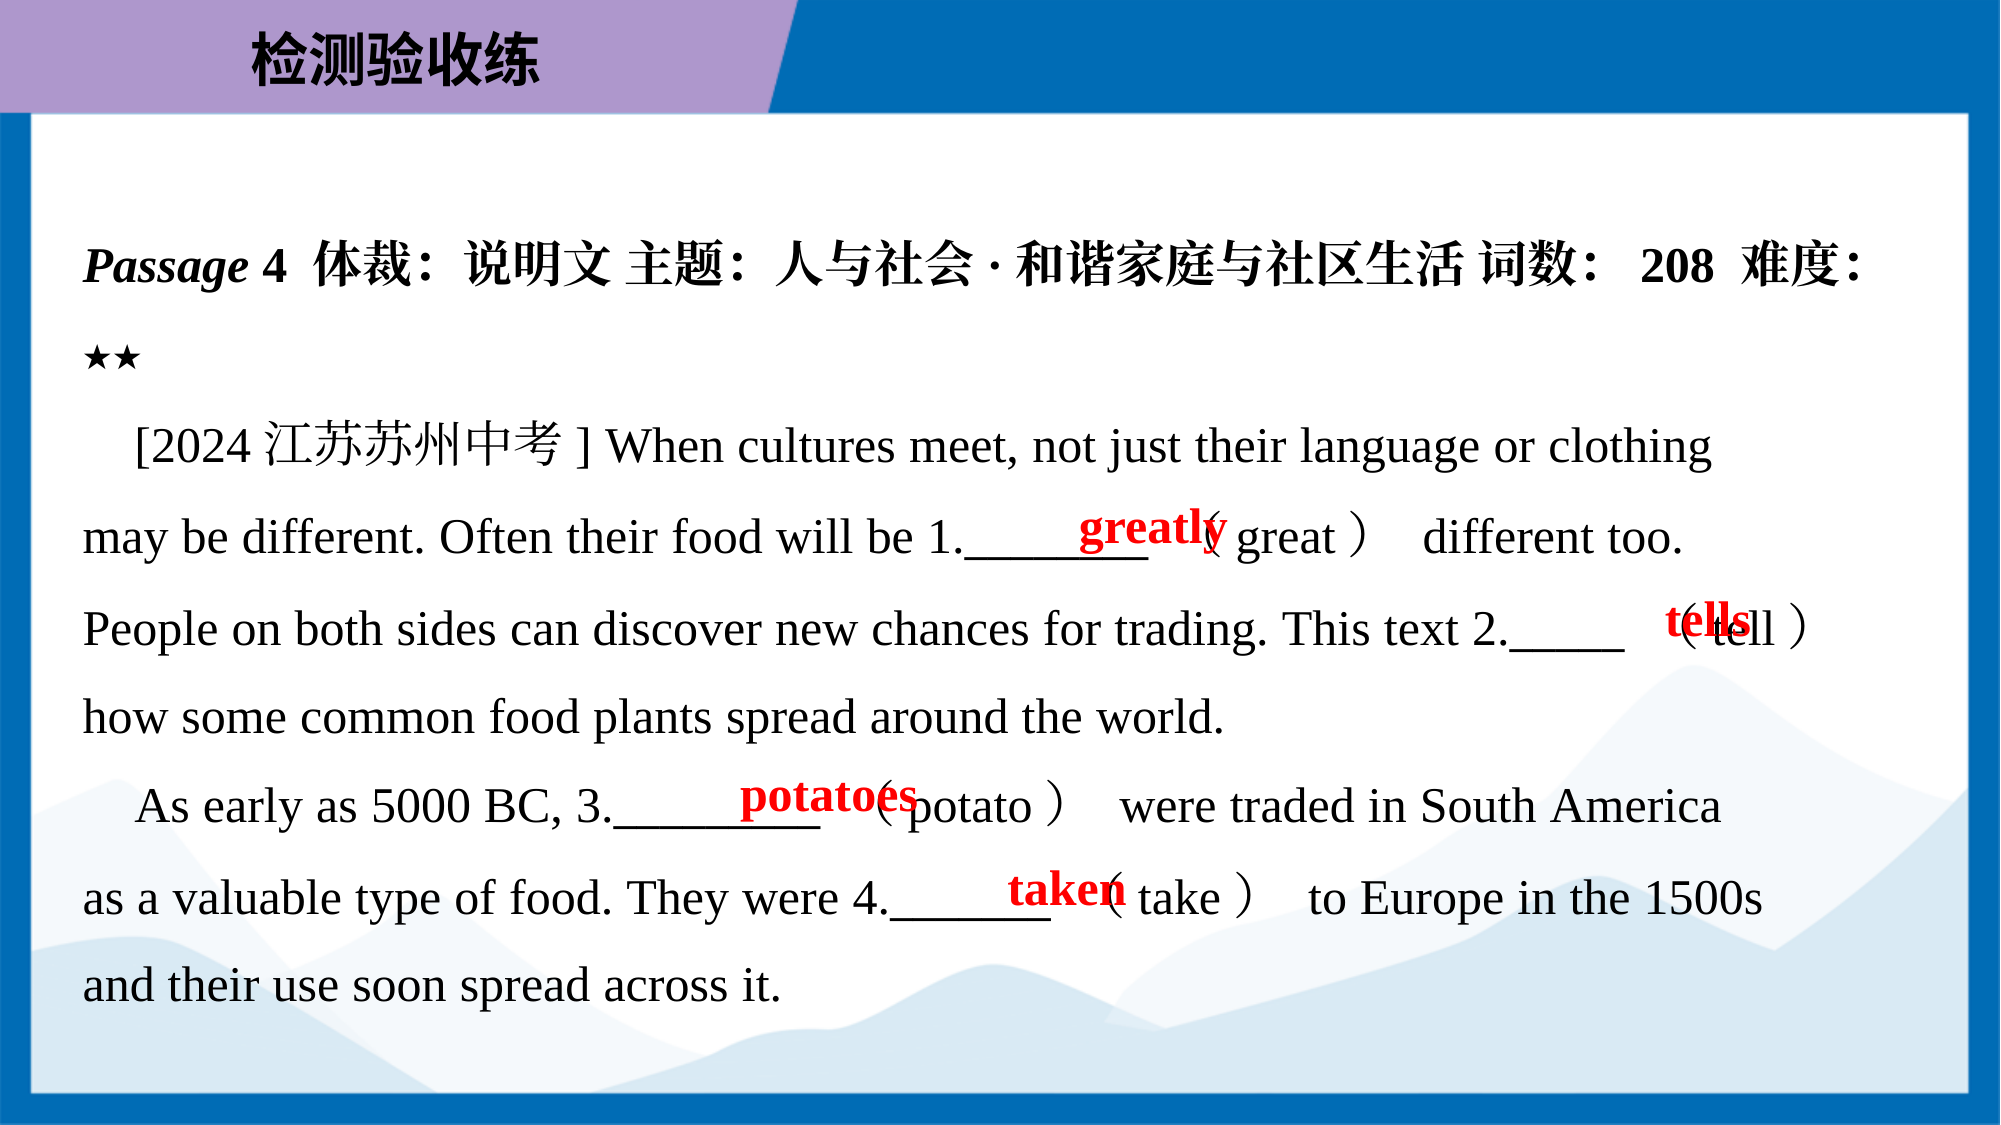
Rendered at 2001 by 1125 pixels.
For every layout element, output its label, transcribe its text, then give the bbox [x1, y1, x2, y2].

text_box As early as 5000 BC, 3._________ （potato） were traded in South America as a valuable type of food. They were 4._______ （take） to Europe in the 1500s and their use soon spread across it. [82, 741, 1917, 1003]
text_box greatly [1060, 465, 1246, 545]
text_box tells [1646, 559, 1769, 638]
text_box potatoes [721, 734, 936, 813]
text_box Passage 4 体裁：说明文 主题：人与社会·和谐家庭与社区生活 词数：208 难度： ★★ [82, 200, 1917, 371]
picture [0, 0, 2000, 1125]
text_box [2024江苏苏州中考] When cultures meet, not just their language or clothing may be different. Often their food will be 1.________ （great） different too. People on both sides can discover new chances for trading. This text 2._____ （tell） how some common food plants spread around the world. [82, 380, 1917, 734]
text_box taken [989, 828, 1145, 907]
